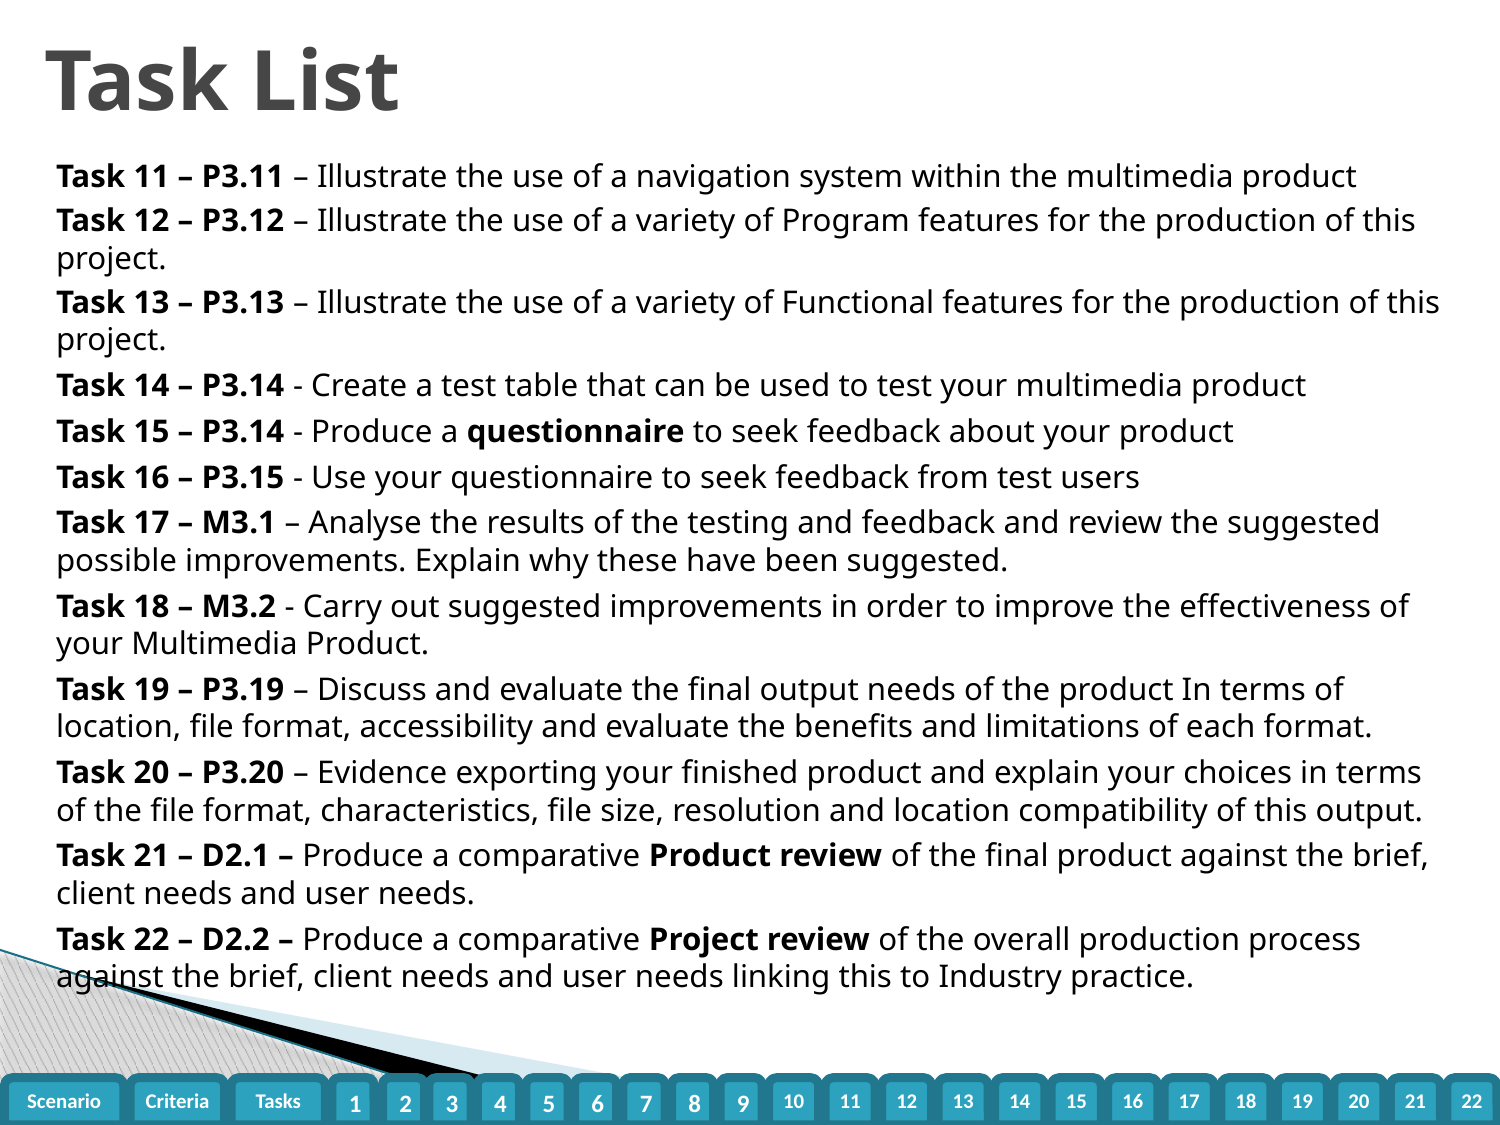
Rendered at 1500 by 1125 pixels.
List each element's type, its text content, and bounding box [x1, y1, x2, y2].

list Task 11 – P3.11 – Illustrate the use of a navigation system within the multimedia product Task 12 – P3.12 – Illustrate the use of a variety of Program features for the production of this project. Task 13 – P3.13 – Illustrate the use of a variety of Functional features for the production of this project. Task 14 – P3.14 - Create a test table that can be used to test your multimedia product Task 15 – P3.14 - Produce a questionnaire to seek feedback about your product Task 16 – P3.15 - Use your questionnaire to seek feedback from test users Task 17 – M3.1 – Analyse the results of the testing and feedback and review the suggested possible improvements. Explain why these have been suggested. Task 18 – M3.2 - Carry out suggested improvements in order to improve the effectiveness of your Multimedia Product. Task 19 – P3.19 – Discuss and evaluate the final output needs of the product In terms of location, file format, accessibility and evaluate the benefits and limitations of each format. Task 20 – P3.20 – Evidence exporting your finished product and explain your choices in terms of the file format, characteristics, file size, resolution and location compatibility of this output. Task 21 – D2.1 – Produce a comparative Product review of the final product against the brief, client needs and user needs. Task 22 – D2.2 – Produce a comparative Project review of the overall production process against the brief, client needs and user needs linking this to Industry practice. [41, 149, 1459, 1059]
title Task List [29, 19, 1447, 135]
